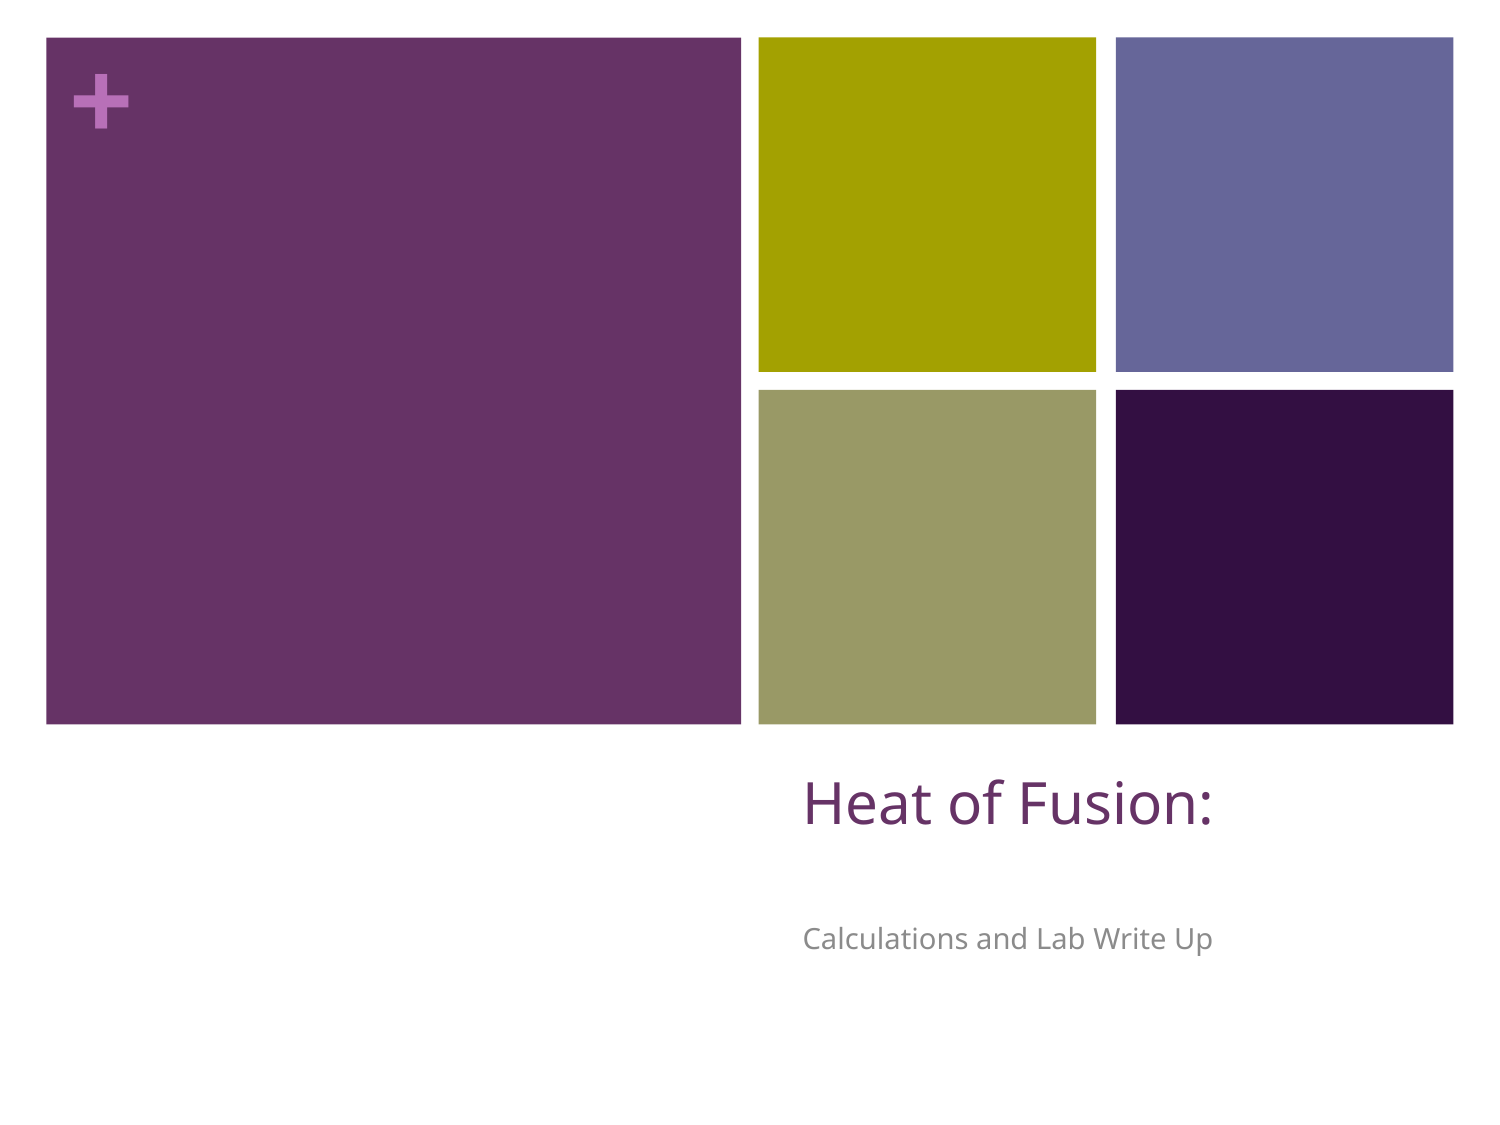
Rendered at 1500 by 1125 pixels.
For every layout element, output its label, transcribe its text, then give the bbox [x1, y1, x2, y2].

subtitle Calculations and Lab Write Up [787, 912, 1450, 1036]
title Heat of Fusion: [787, 758, 1450, 912]
